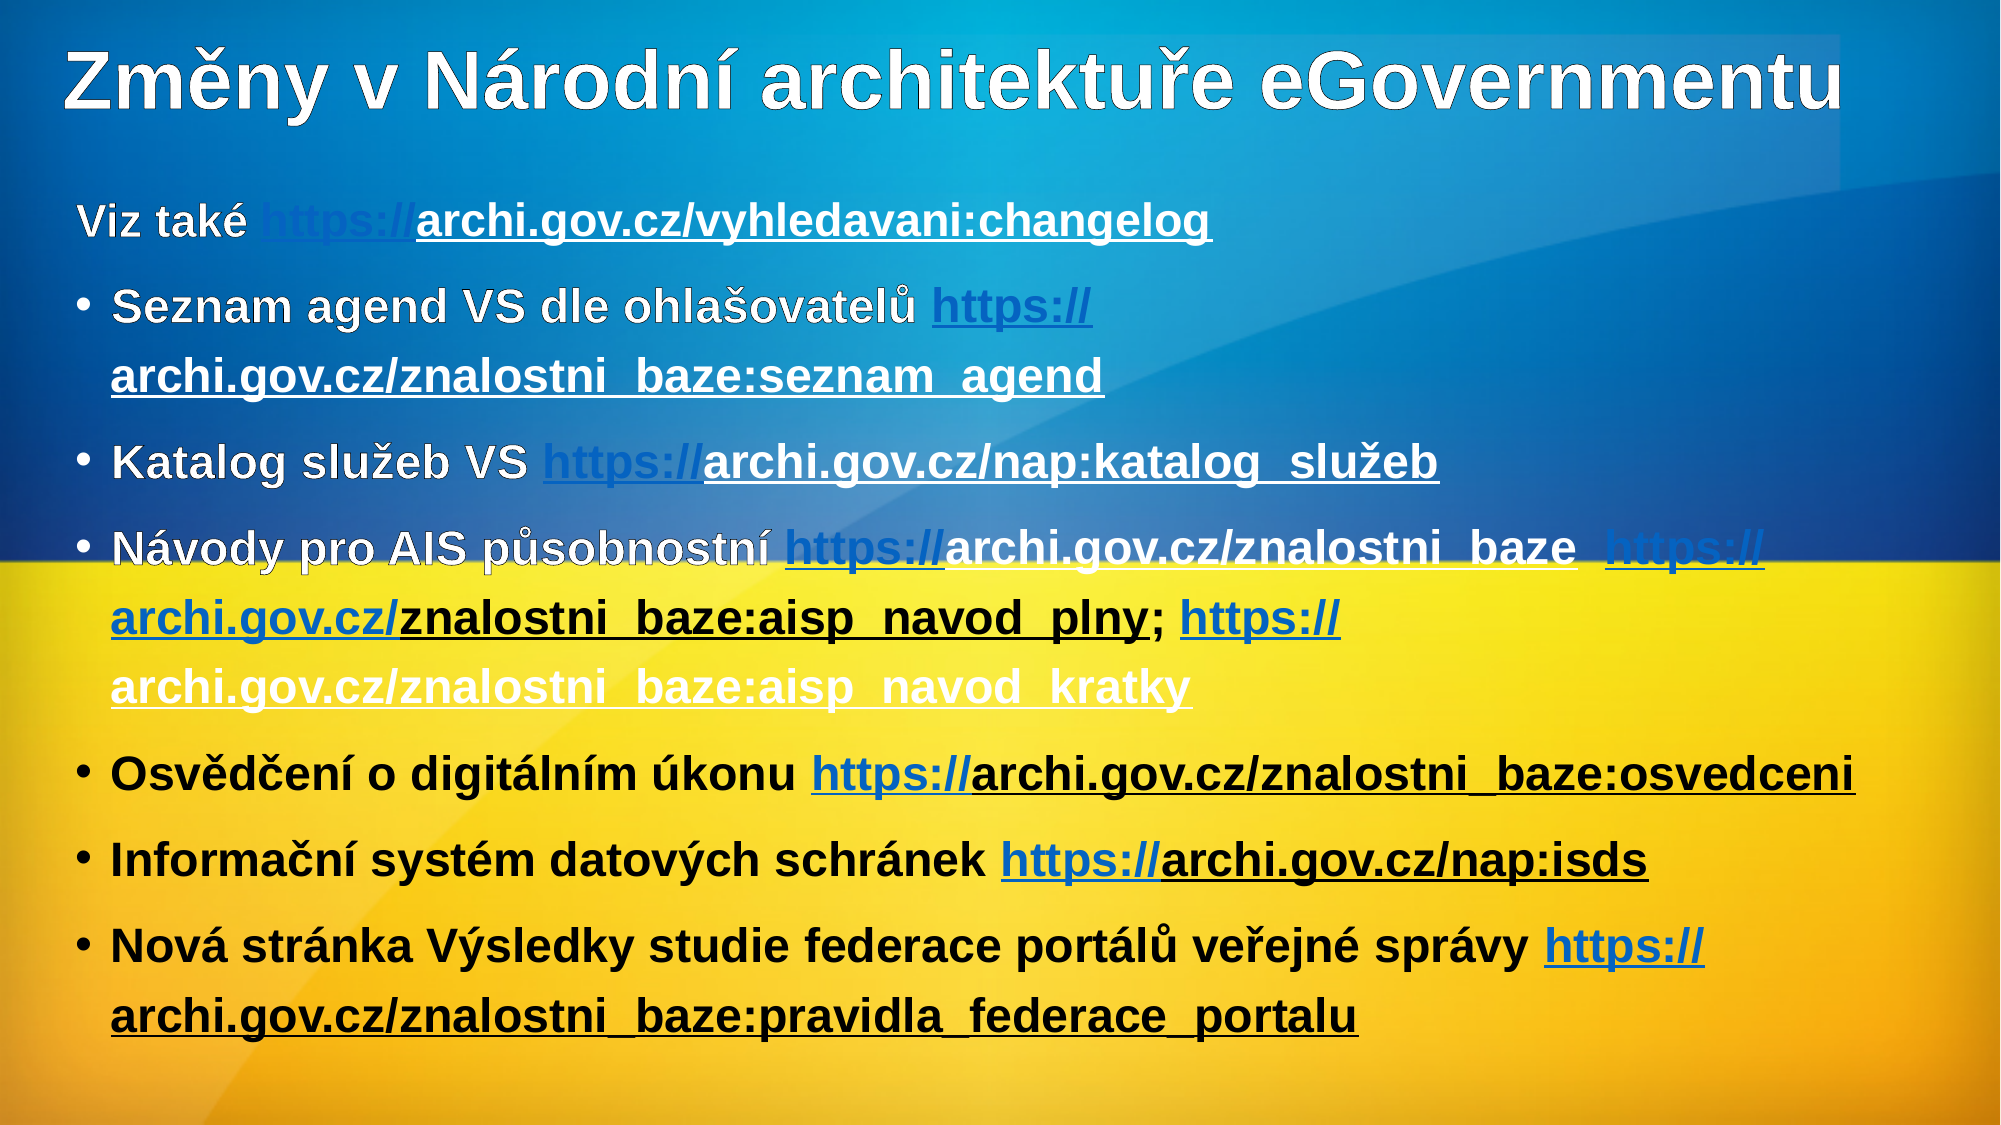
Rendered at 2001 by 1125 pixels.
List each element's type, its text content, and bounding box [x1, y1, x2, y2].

picture [0, 0, 2001, 1125]
title Změny v Národní architektuře eGovernmentu [46, 20, 1954, 144]
list Viz také https://archi.gov.cz/vyhledavani:changelog Seznam agend VS dle ohlašovatelů https://archi.gov.cz/znalostni_baze:seznam_agend Katalog služeb VS https://archi.gov.cz/nap:katalog_služeb Návody pro AIS působnostní https://archi.gov.cz/znalostni_baze https://archi.gov.cz/znalostni_baze:aisp_navod_plny; https://archi.gov.cz/znalostni_baze:aisp_navod_kratky Osvědčení o digitálním úkonu https://archi.gov.cz/znalostni_baze:osvedceni Informační systém datových schránek https://archi.gov.cz/nap:isds Nová stránka Výsledky studie federace portálů veřejné správy https://archi.gov.cz/znalostni_baze:pravidla_federace_portalu [60, 143, 1914, 1101]
